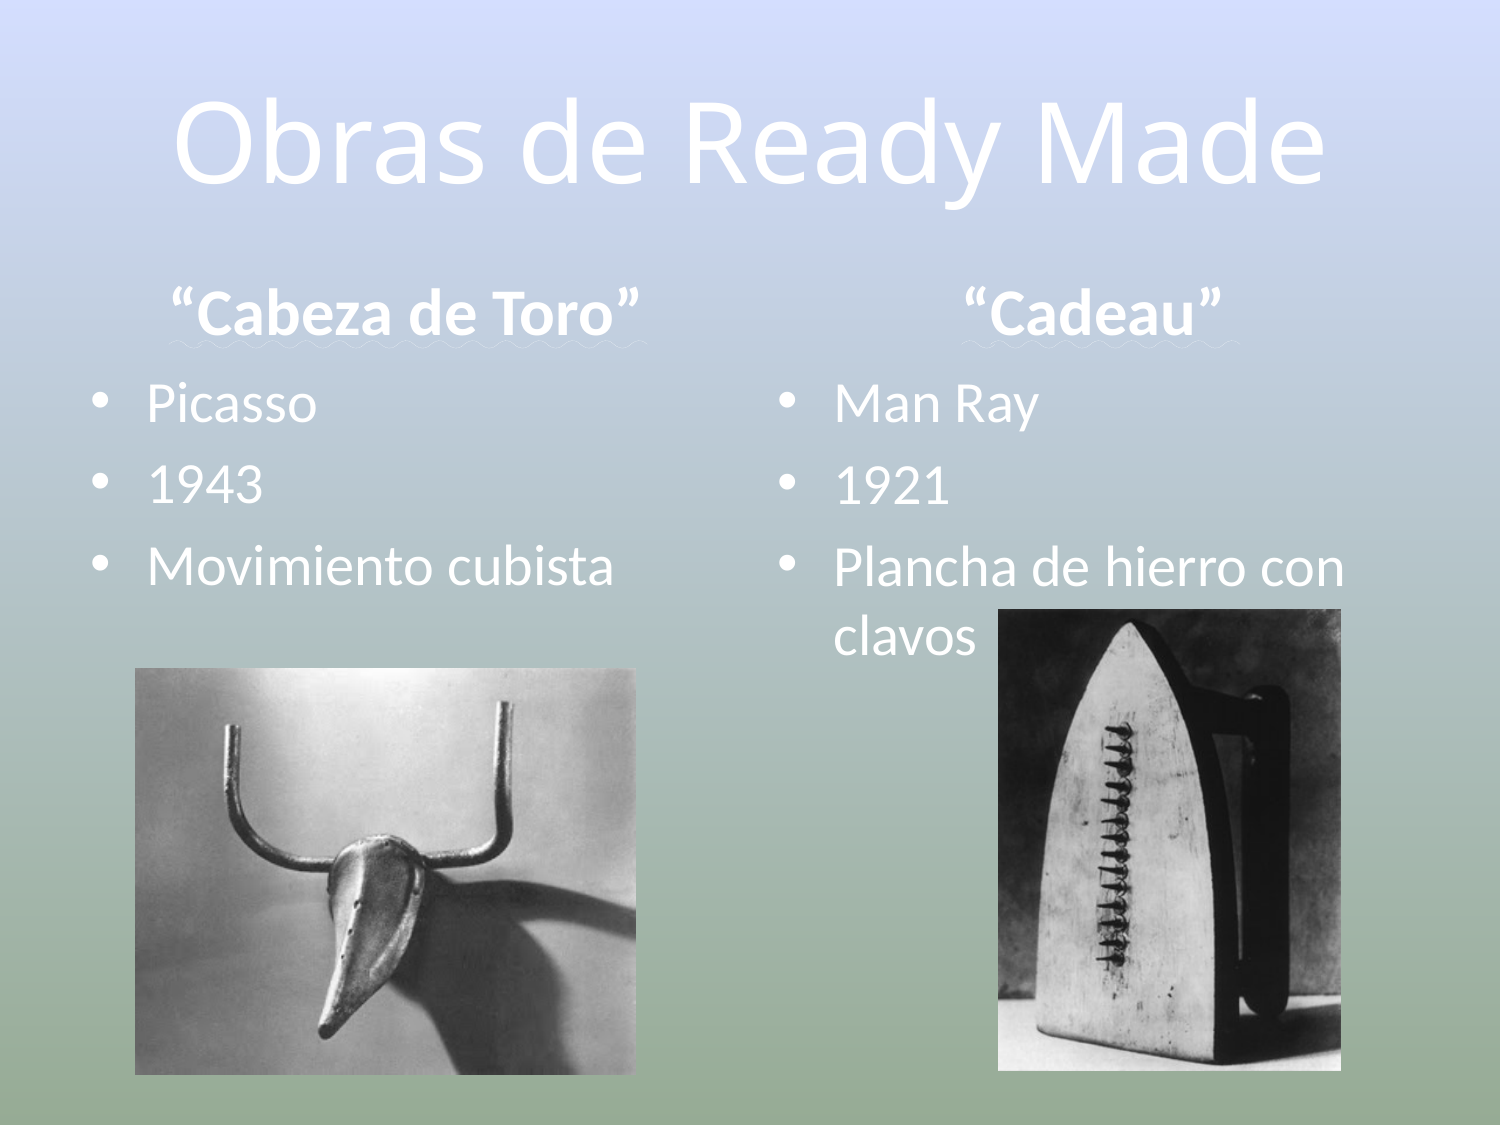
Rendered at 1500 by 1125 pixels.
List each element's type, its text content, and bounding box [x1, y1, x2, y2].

list “Cabeza de Toro” [75, 219, 738, 356]
picture [135, 668, 636, 1076]
picture [997, 609, 1341, 1071]
title Obras de Ready Made [75, 45, 1425, 233]
list “Cadeau” [761, 251, 1425, 356]
list Man Ray 1921 Plancha de hierro con clavos [761, 356, 1425, 1005]
list Picasso 1943 Movimiento cubista [75, 356, 738, 1005]
